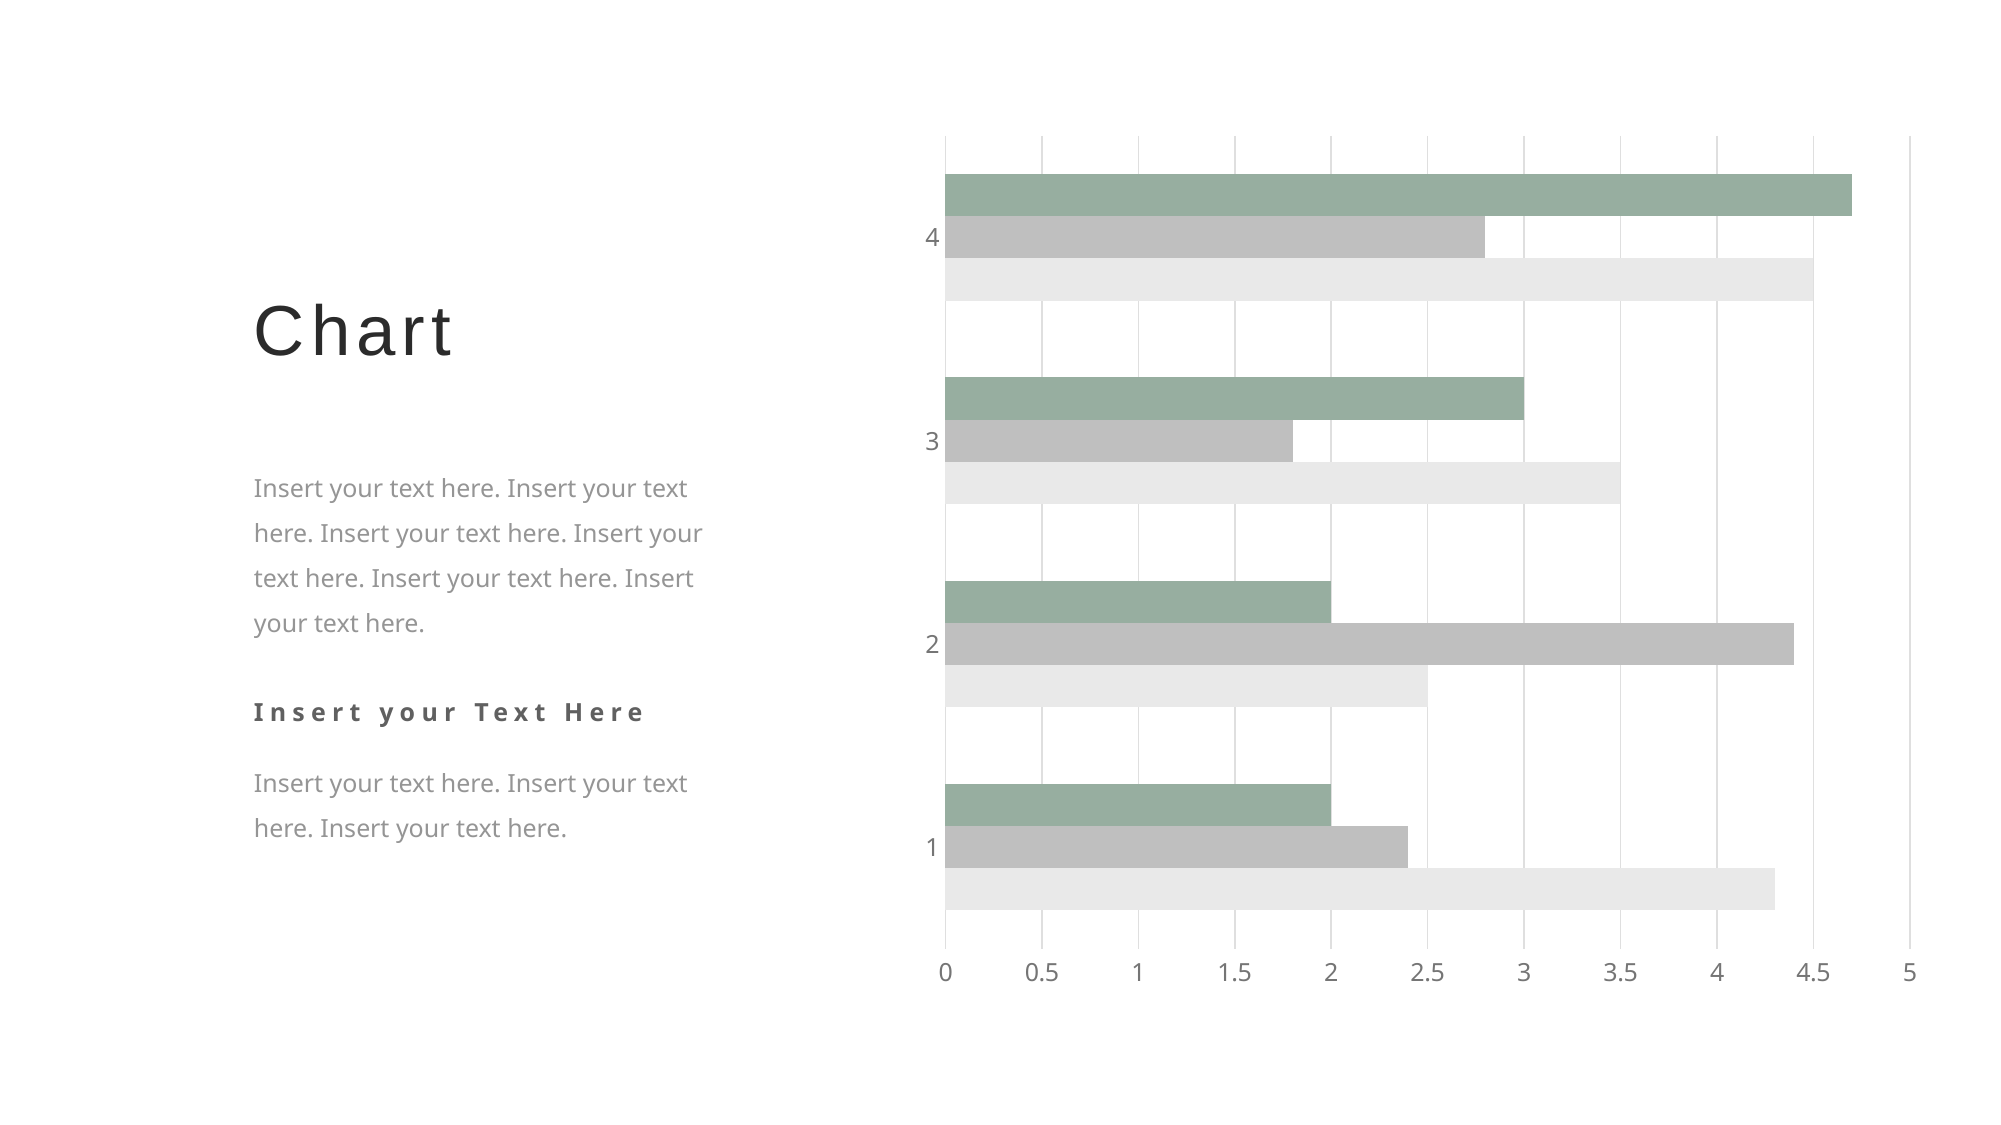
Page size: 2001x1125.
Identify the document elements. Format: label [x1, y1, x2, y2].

text_box [239, 277, 745, 643]
chart [904, 117, 1938, 1007]
text_box [239, 673, 745, 847]
